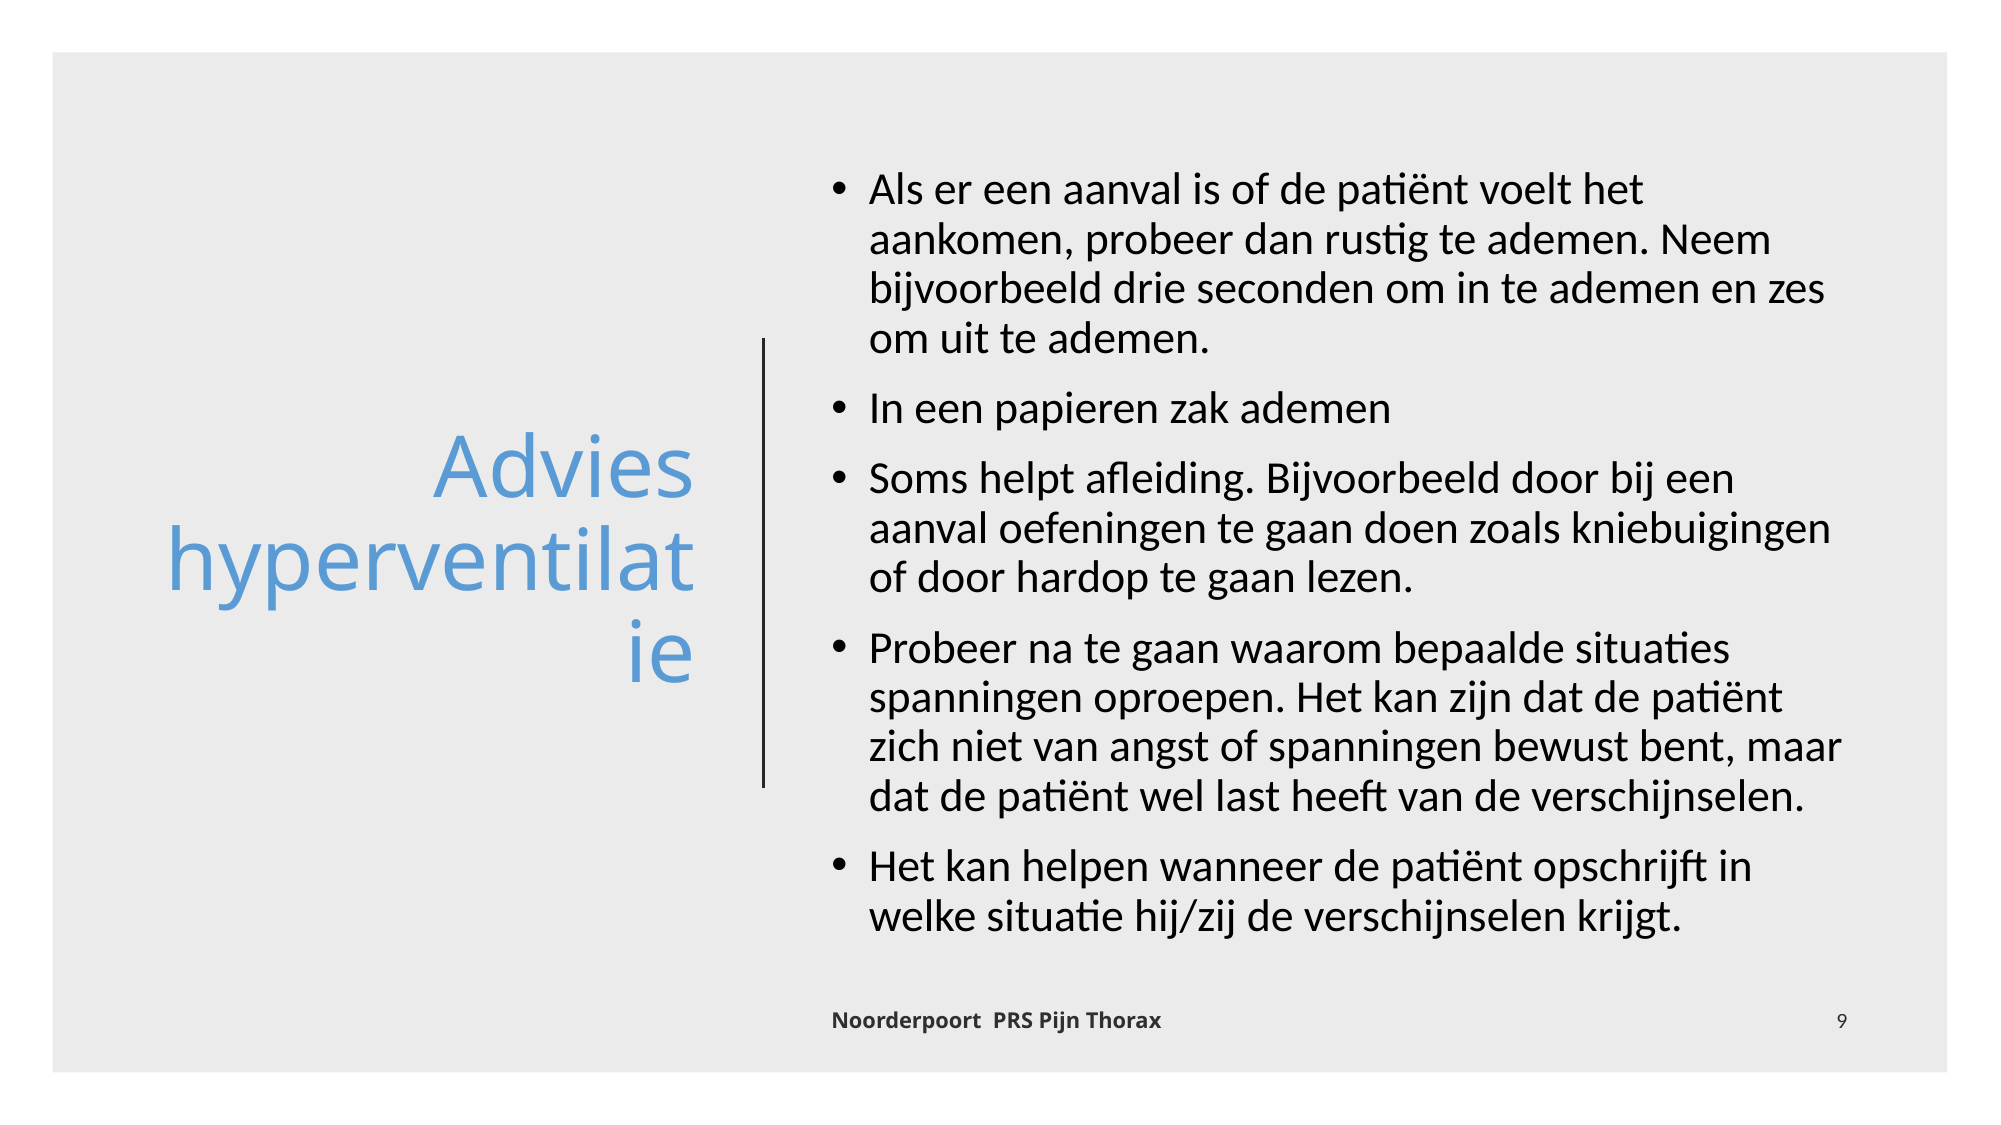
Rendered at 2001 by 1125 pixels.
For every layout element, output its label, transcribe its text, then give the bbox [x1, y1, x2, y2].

title Advies hyperventilatie [137, 158, 711, 967]
list Als er een aanval is of de patiënt voelt het aankomen, probeer dan rustig te ademen. Neem bijvoorbeeld drie seconden om in te ademen en zes om uit te ademen. In een papieren zak ademen Soms helpt afleiding. Bijvoorbeeld door bij een aanval oefeningen te gaan doen zoals kniebuigingen of door hardop te gaan lezen. Probeer na te gaan waarom bepaalde situaties spanningen oproepen. Het kan zijn dat de patiënt zich niet van angst of spanningen bewust bent, maar dat de patiënt wel last heeft van de verschijnselen. Het kan helpen wanneer de patiënt opschrijft in welke situatie hij/zij de verschijnselen krijgt. [816, 158, 1863, 967]
text_box [52, 51, 1948, 1073]
slide_number 9 [1734, 989, 1863, 1050]
footer Noorderpoort PRS Pijn Thorax [816, 989, 1680, 1050]
